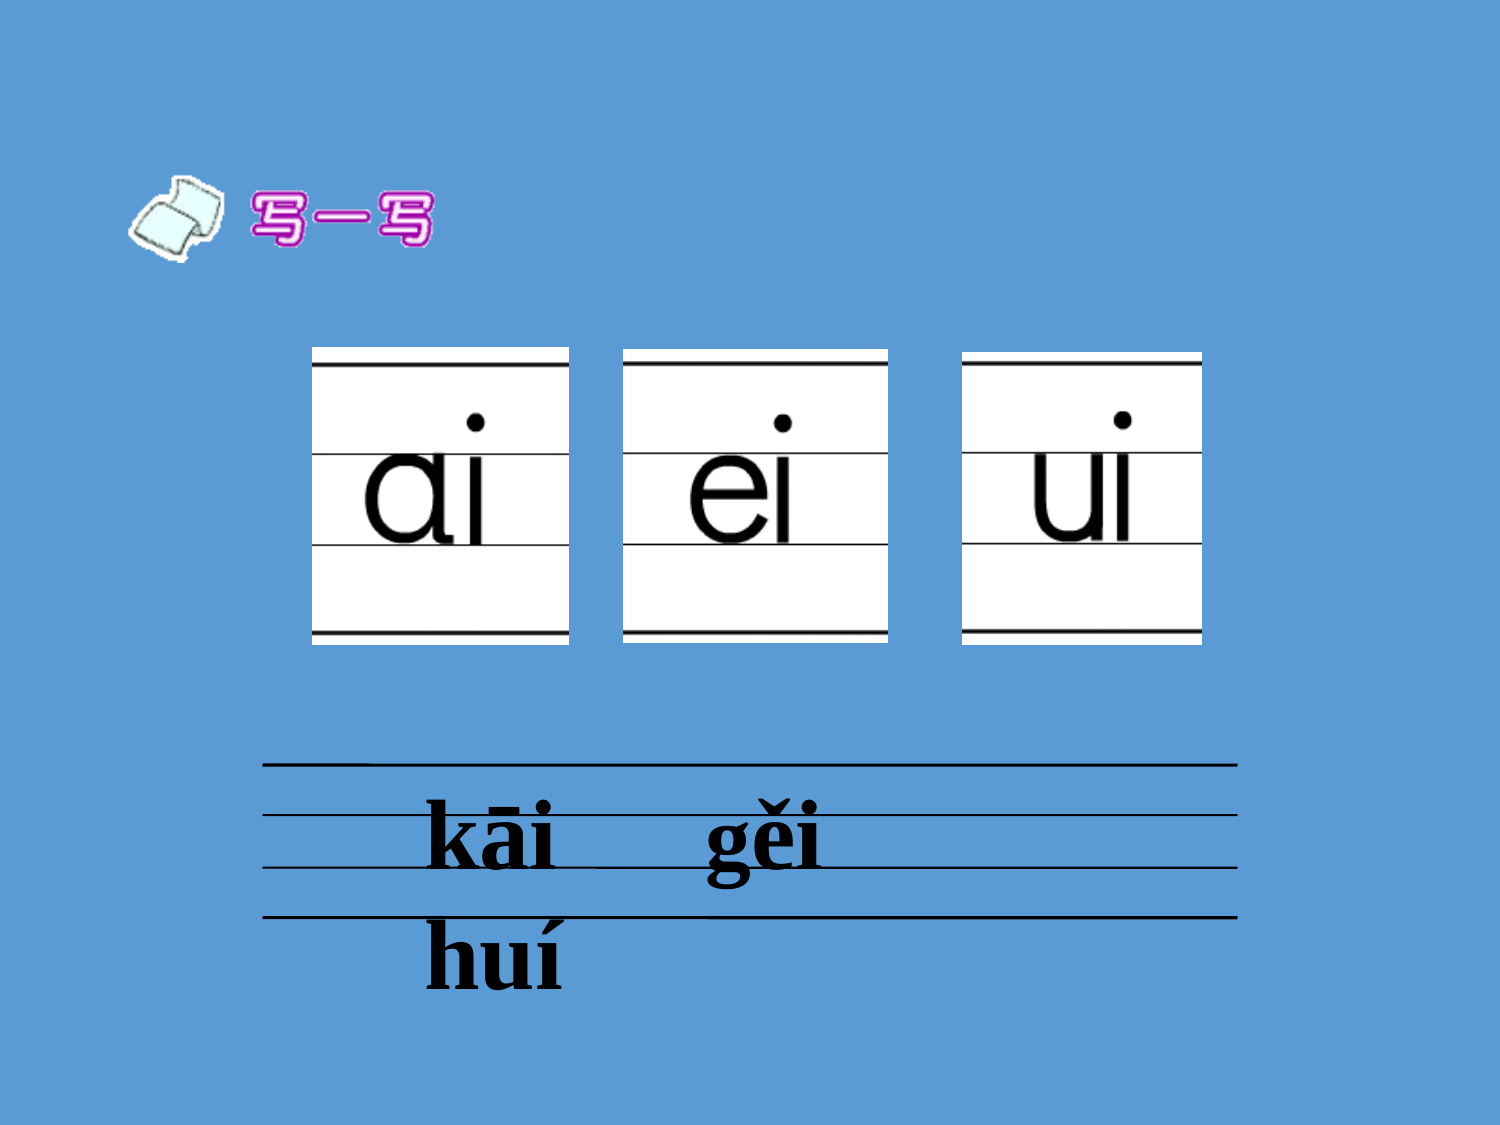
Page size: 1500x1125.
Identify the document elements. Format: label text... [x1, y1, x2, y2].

picture [962, 352, 1202, 645]
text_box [262, 765, 1238, 918]
picture [125, 172, 450, 263]
text_box kāi gěi huí [409, 918, 1085, 1018]
picture [623, 349, 888, 643]
picture [312, 347, 569, 645]
